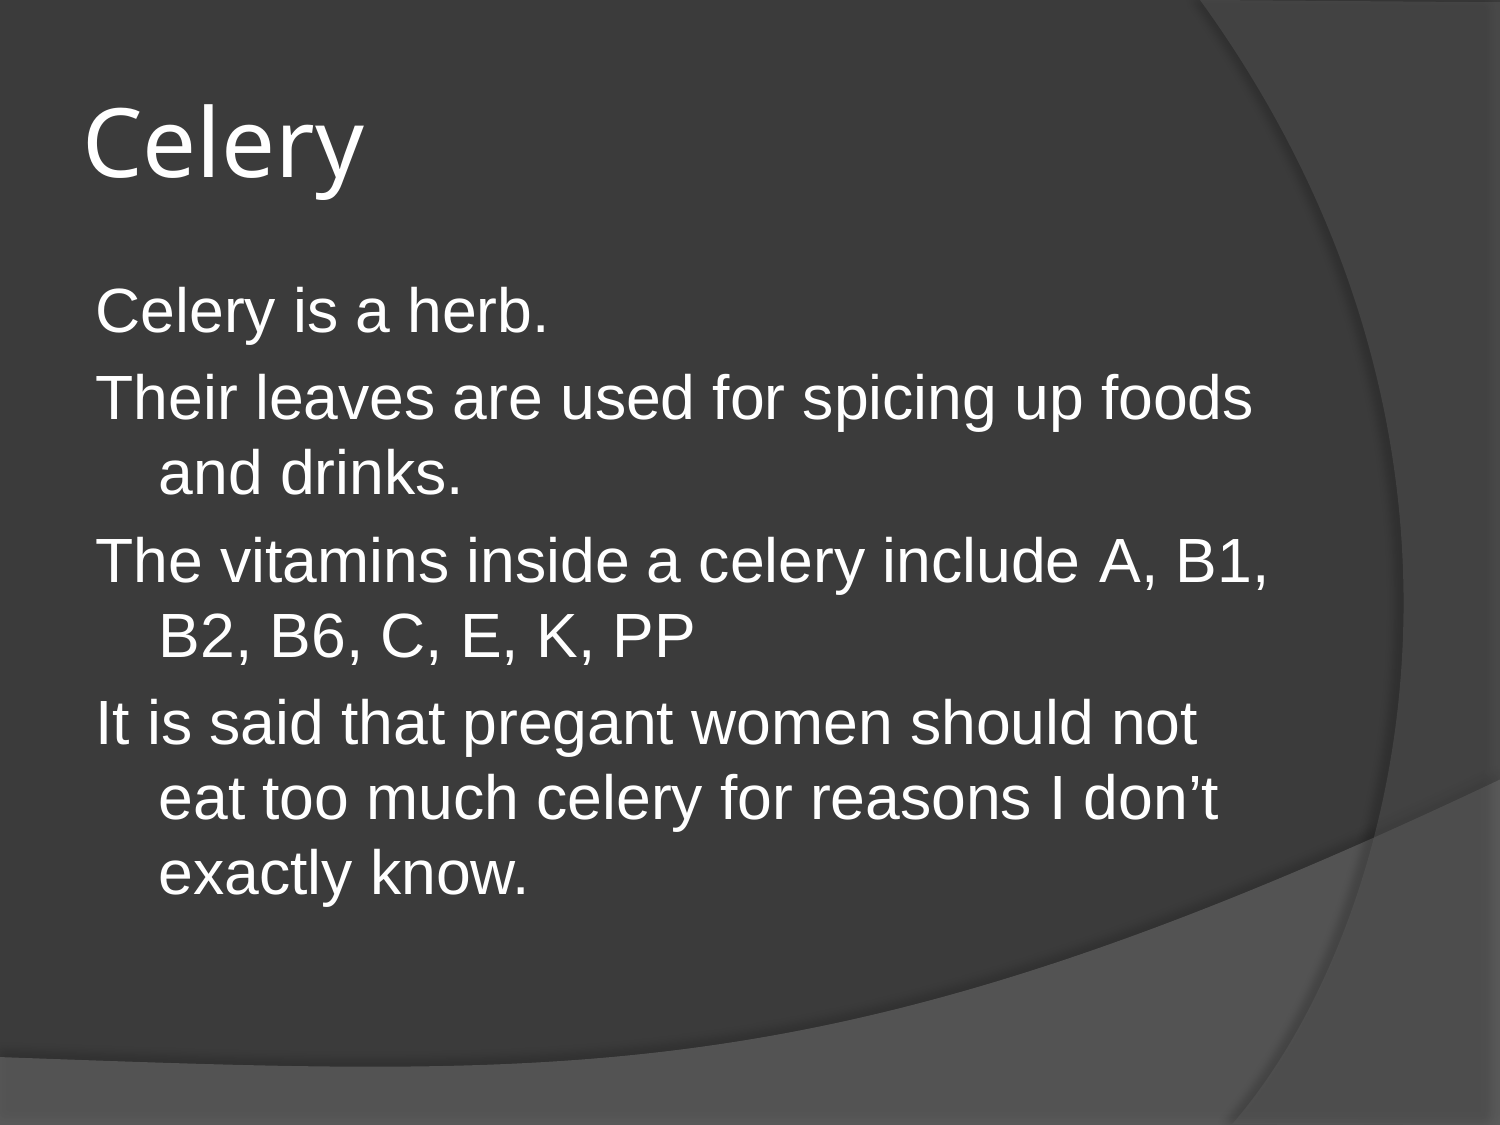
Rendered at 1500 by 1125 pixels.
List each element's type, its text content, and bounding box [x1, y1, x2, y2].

list Celery is a herb. Their leaves are used for spicing up foods and drinks. The vitamins inside a celery include A, B1, B2, B6, C, E, K, PP It is said that pregant women should not eat too much celery for reasons I don’t exactly know. [75, 262, 1300, 1005]
title Celery [75, 45, 1300, 233]
